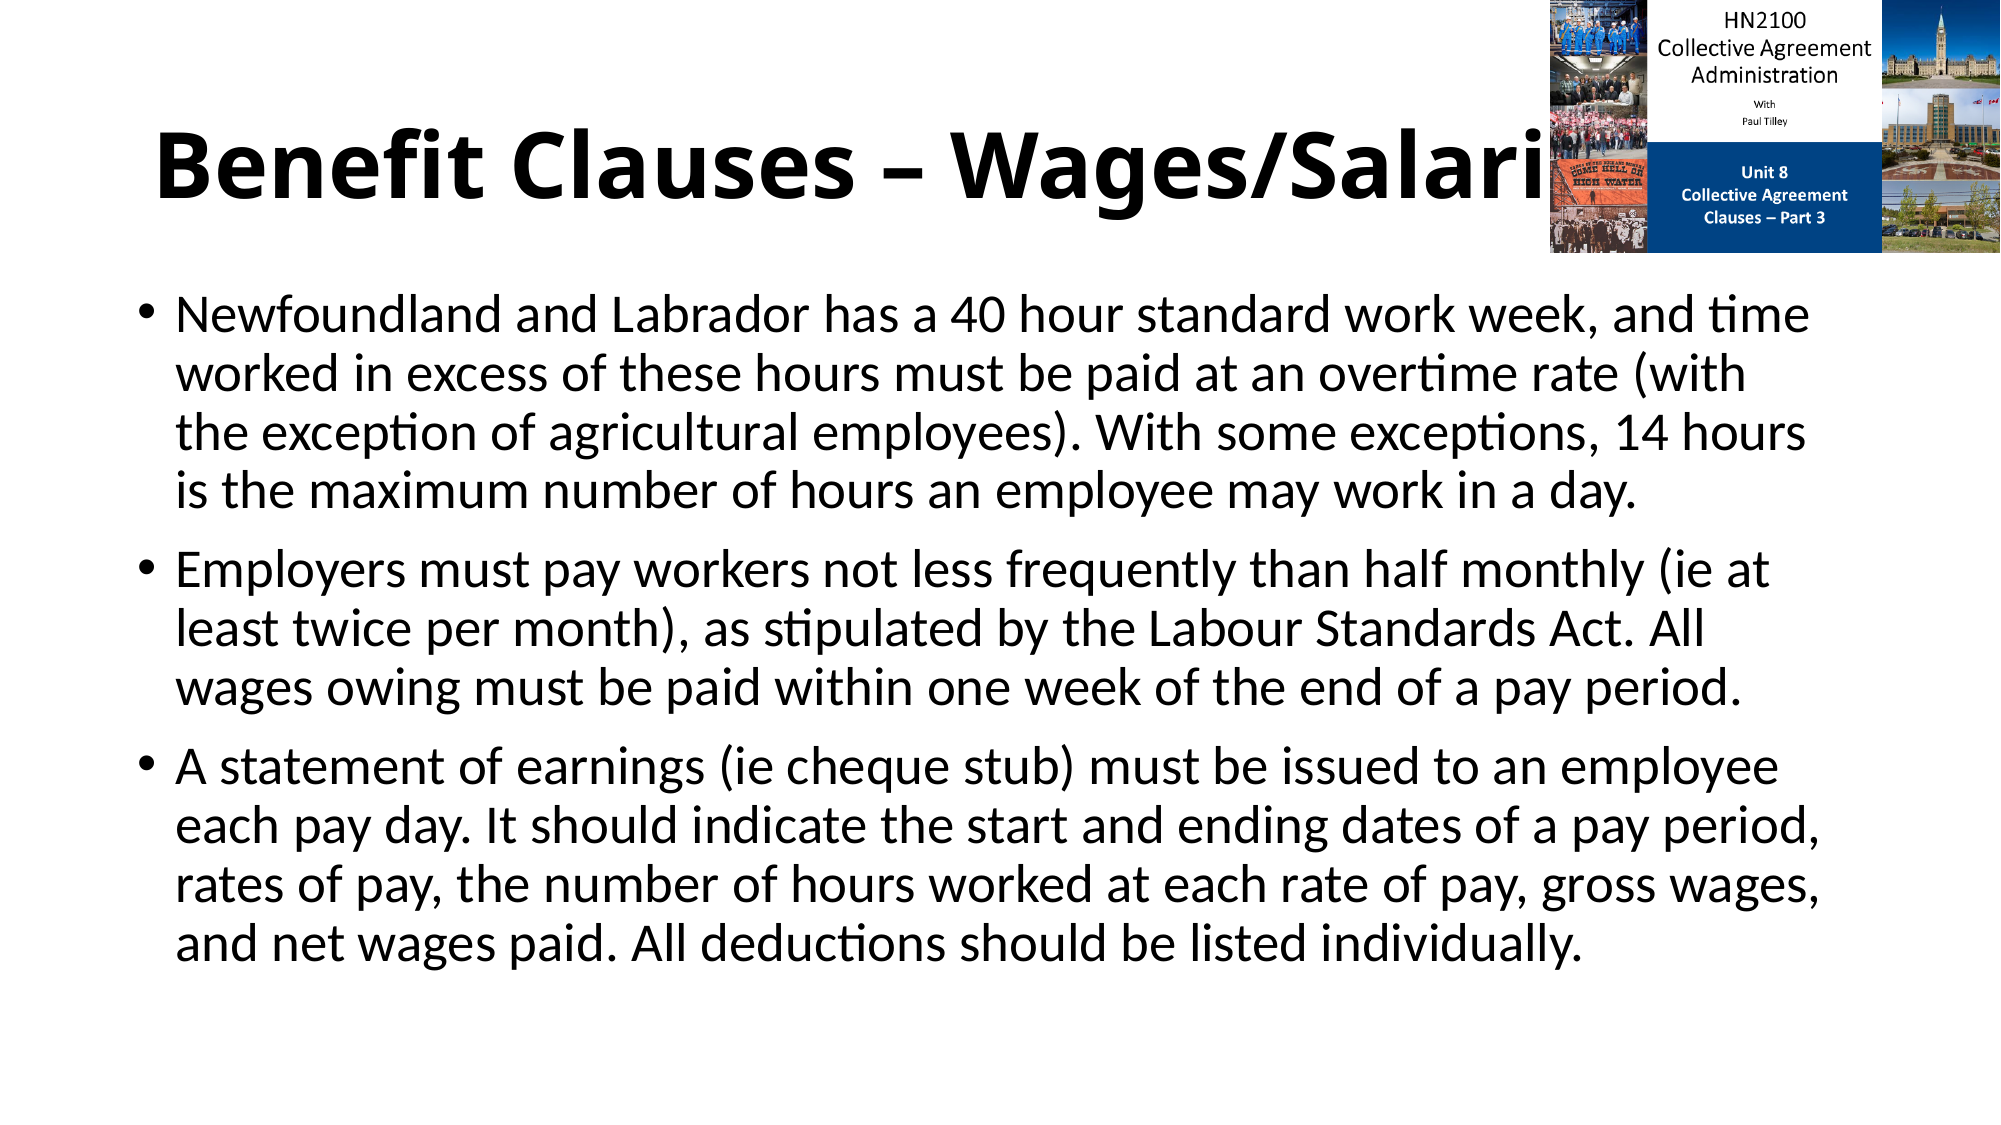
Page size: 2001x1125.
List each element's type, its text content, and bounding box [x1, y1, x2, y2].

picture [1550, 0, 2000, 253]
title Benefit Clauses – Wages/Salaries [137, 59, 1863, 278]
list Newfoundland and Labrador has a 40 hour standard work week, and time worked in excess of these hours must be paid at an overtime rate (with the exception of agricultural employees). With some exceptions, 14 hours is the maximum number of hours an employee may work in a day. Employers must pay workers not less frequently than half monthly (ie at least twice per month), as stipulated by the Labour Standards Act. All wages owing must be paid within one week of the end of a pay period. A statement of earnings (ie cheque stub) must be issued to an employee each pay day. It should indicate the start and ending dates of a pay period, rates of pay, the number of hours worked at each rate of pay, gross wages, and net wages paid. All deductions should be listed individually. [122, 277, 1848, 992]
